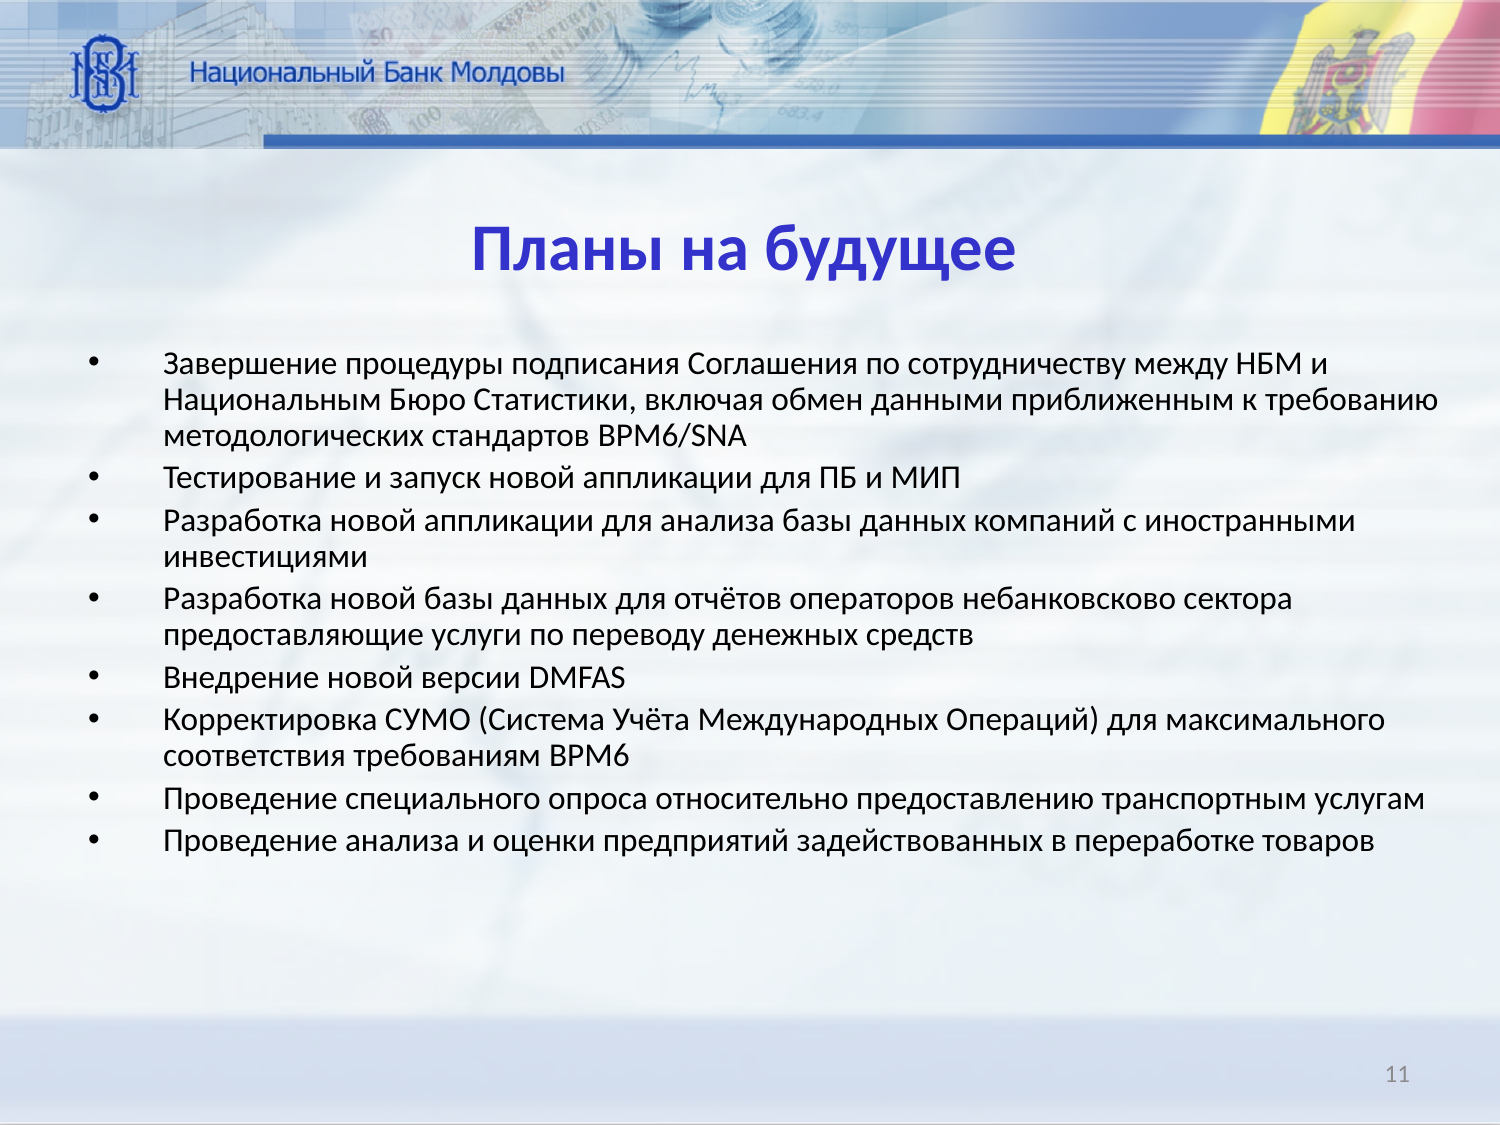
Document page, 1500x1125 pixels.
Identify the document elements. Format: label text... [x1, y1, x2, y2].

picture [0, 0, 1500, 149]
title Планы на будущее [76, 184, 1427, 303]
text_box Завершение процедуры подписания Соглашения по сотрудничеству между НБМ и Национальным Бюро Статистики, включая обмен данными приближенным к требованию методологических стандартов BPM6/SNA Тестирование и запуск новой аппликации для ПБ и МИП Разработка новой аппликации для анализа базы данных компаний с иностранными инвестициями Разработка новой базы данных для отчётов операторов небанковсково сектора предоставляющие услуги по переводу денежных средств Внедрение новой версии DMFAS Корректировка СУМО (Система Учёта Международных Операций) для максимального соответствия требованиям BPM6 Проведение специального опроса относительно предоставлению транспортным услугам Проведение анализа и оценки предприятий задействованных в переработке товаров [29, 337, 1500, 1012]
slide_number 11 [1074, 1042, 1425, 1103]
